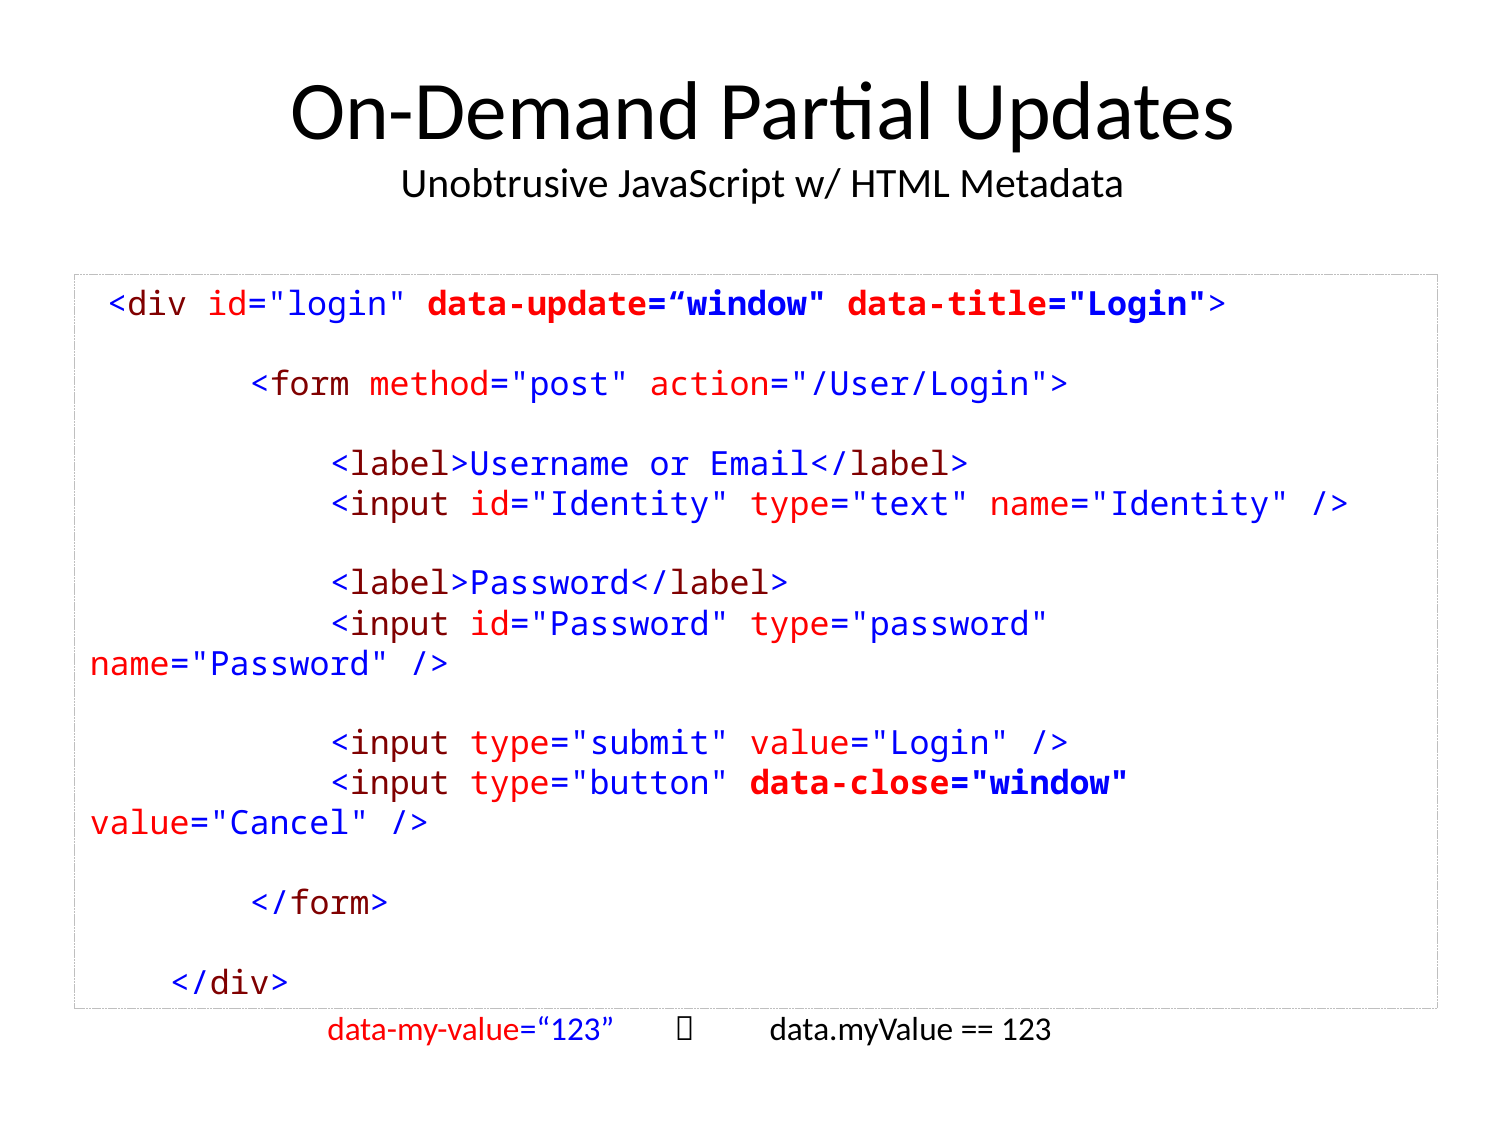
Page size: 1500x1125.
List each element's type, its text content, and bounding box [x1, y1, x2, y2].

title On-Demand Partial Updates Unobtrusive JavaScript w/ HTML Metadata [87, 37, 1438, 225]
text_box data-my-value=“123”  data.myValue == 123 [312, 999, 1113, 1055]
text_box <div id="login" data-update=“window" data-title="Login"> <form method="post" action="/User/Login"> <label>Username or Email</label> <input id="Identity" type="text" name="Identity" /> <label>Password</label> <input id="Password" type="password" name="Password" /> <input type="submit" value="Login" /> <input type="button" data-close="window" value="Cancel" /> </form> </div> [74, 274, 1438, 1009]
